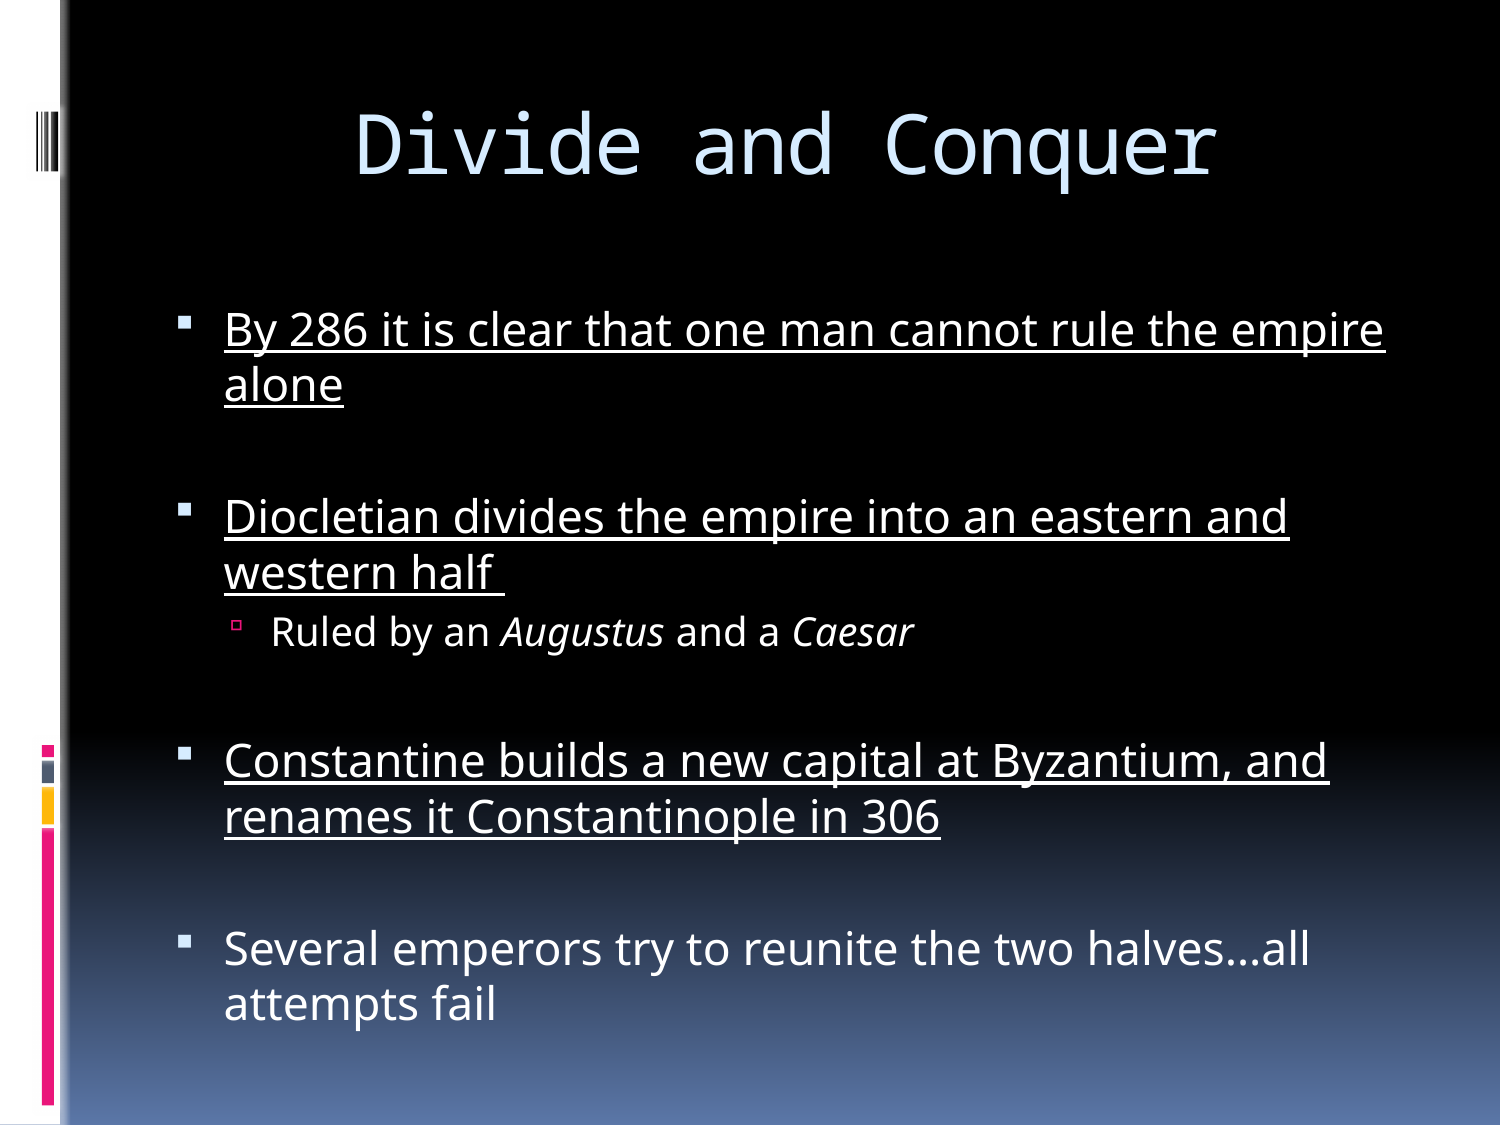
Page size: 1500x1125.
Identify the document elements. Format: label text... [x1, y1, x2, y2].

title Divide and Conquer [150, 83, 1425, 234]
list By 286 it is clear that one man cannot rule the empire alone Diocletian divides the empire into an eastern and western half Ruled by an Augustus and a Caesar Constantine builds a new capital at Byzantium, and renames it Constantinople in 306 Several emperors try to reunite the two halves…all attempts fail [150, 292, 1425, 1043]
